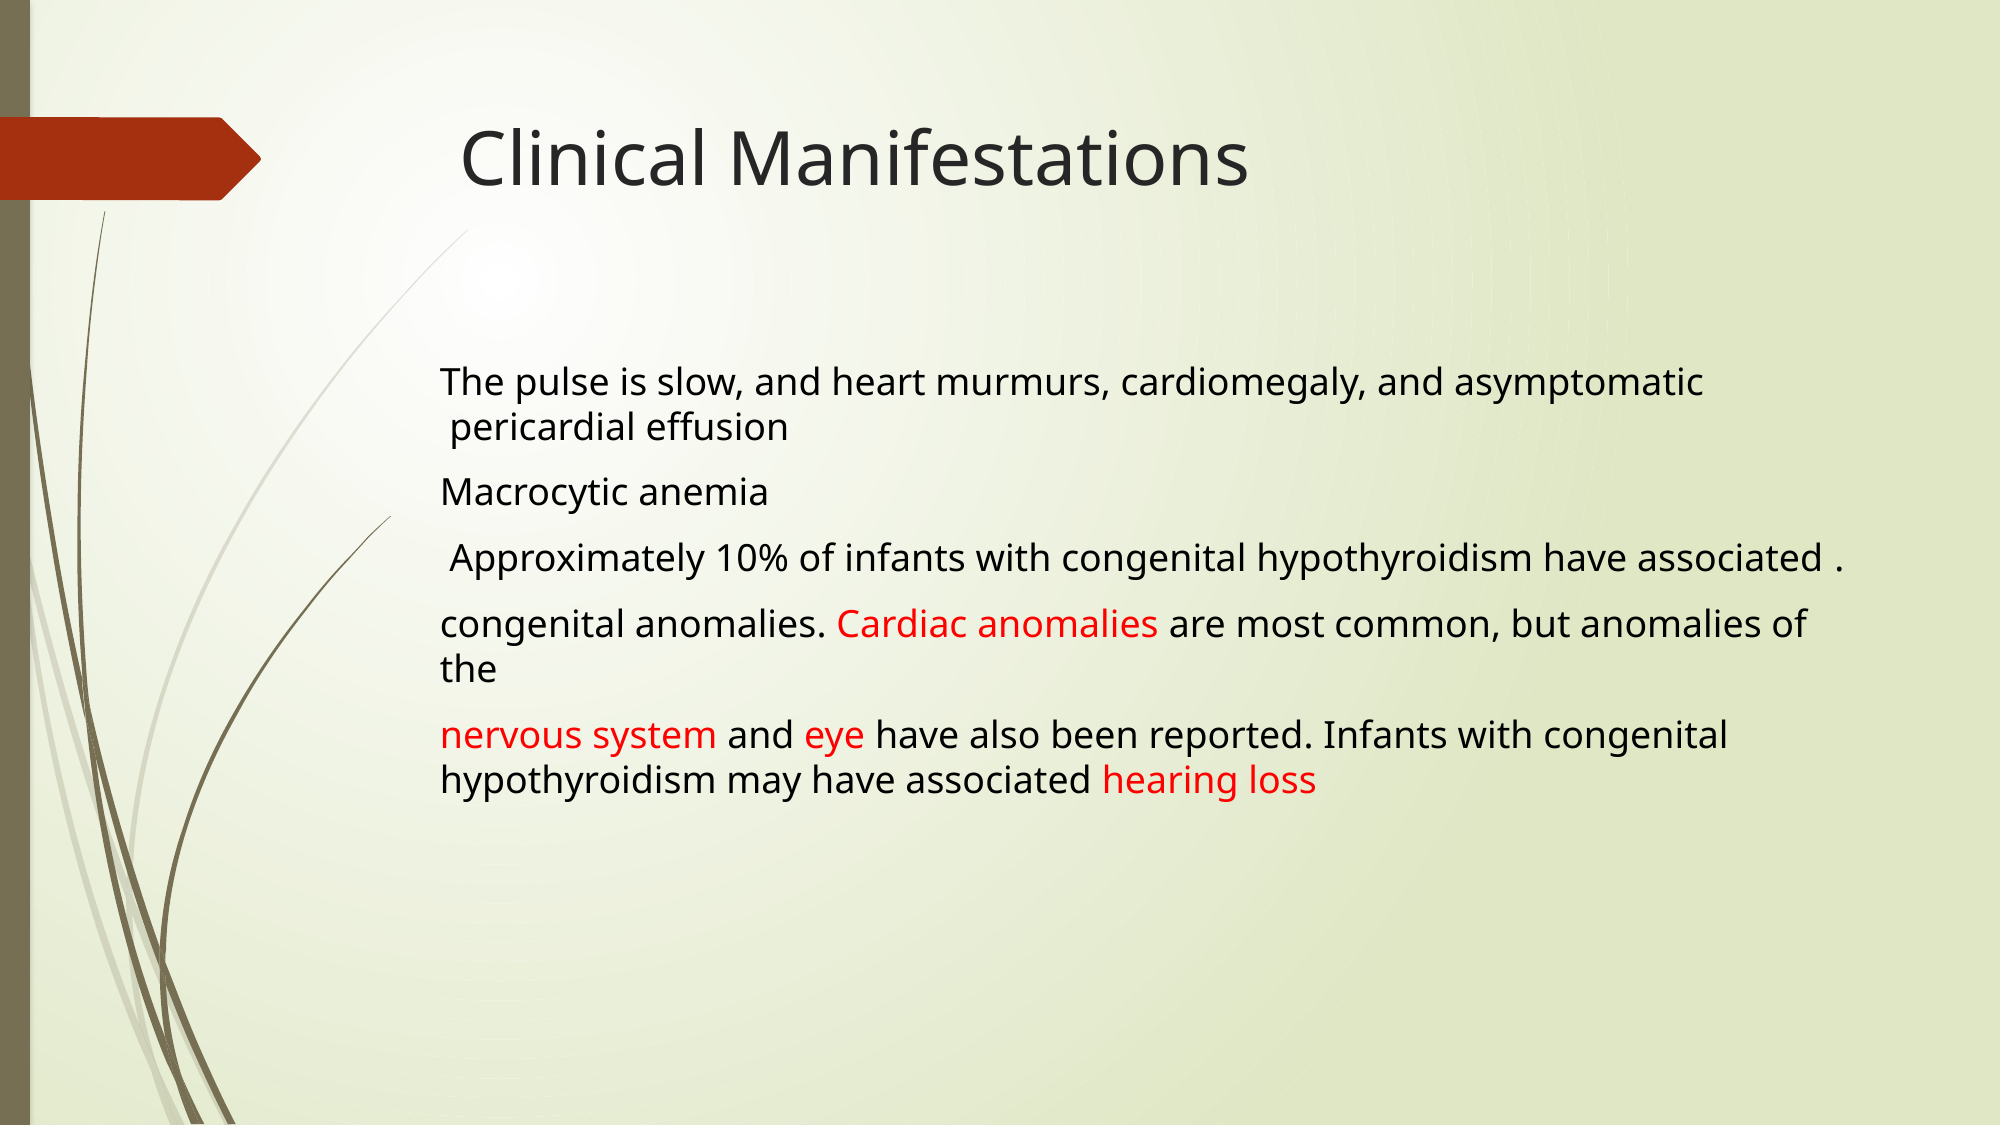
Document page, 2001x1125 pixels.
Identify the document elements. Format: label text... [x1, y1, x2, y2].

title Clinical Manifestations [425, 102, 1888, 313]
list The pulse is slow, and heart murmurs, cardiomegaly, and asymptomatic pericardial effusion Macrocytic anemia . Approximately 10% of infants with congenital hypothyroidism have associated congenital anomalies. Cardiac anomalies are most common, but anomalies of the nervous system and eye have also been reported. Infants with congenital hypothyroidism may have associated hearing loss [424, 350, 1888, 970]
